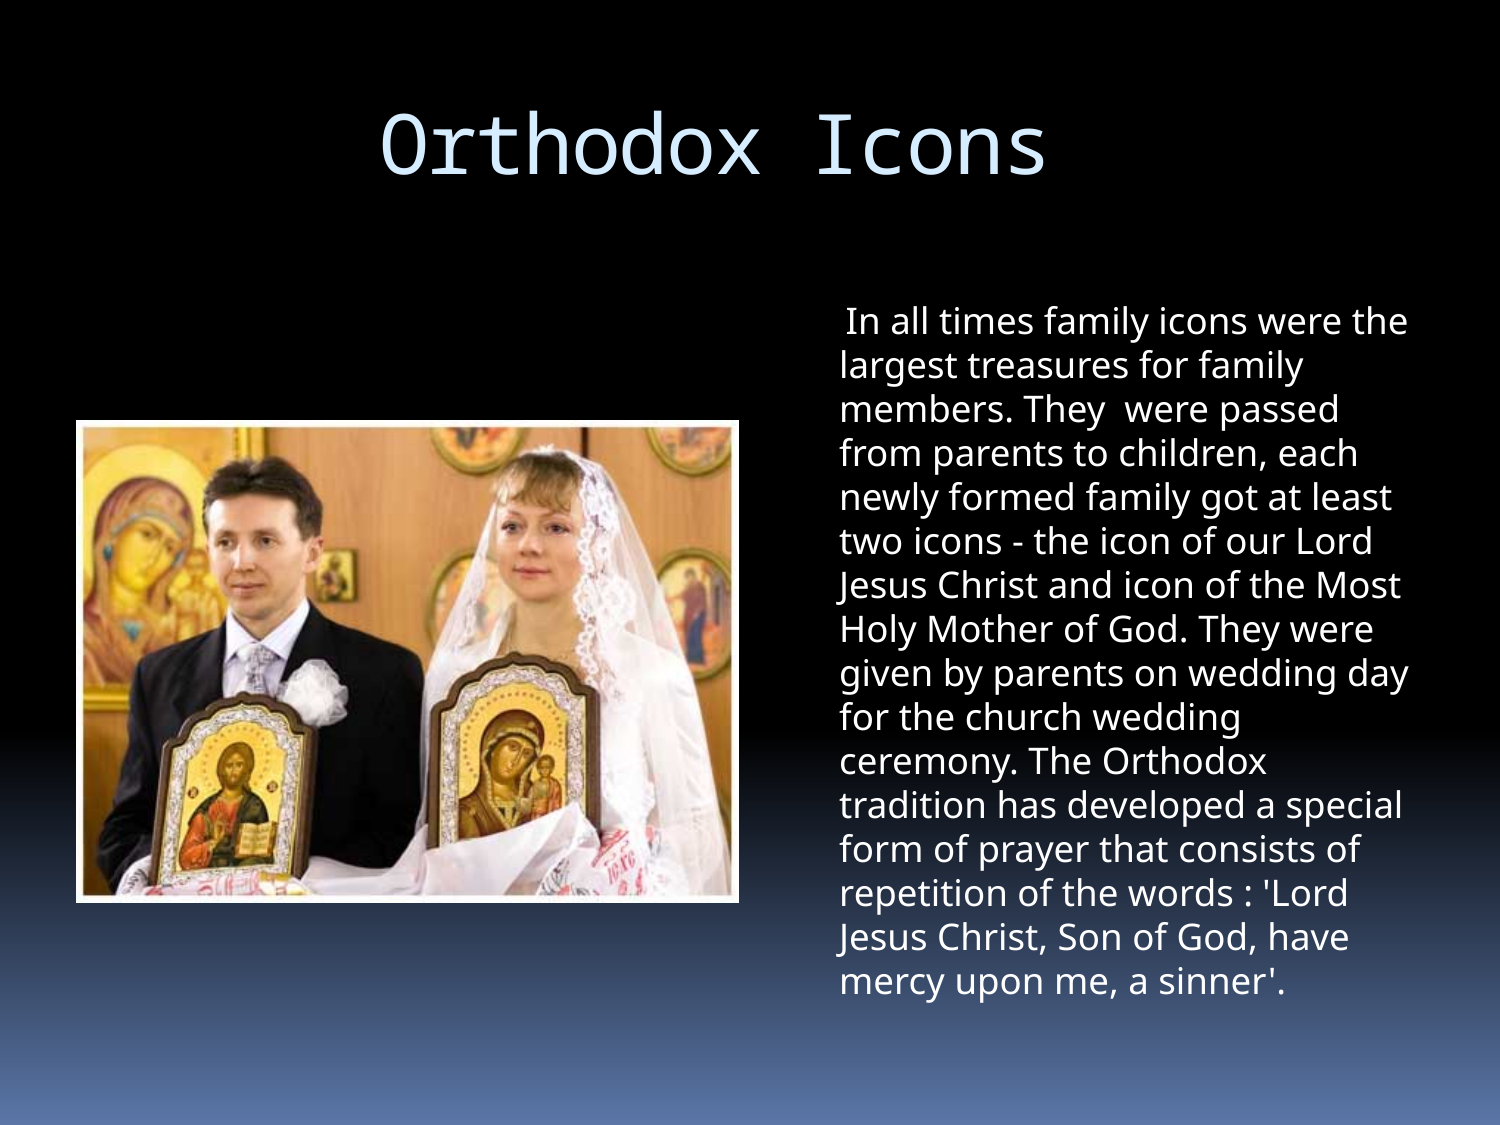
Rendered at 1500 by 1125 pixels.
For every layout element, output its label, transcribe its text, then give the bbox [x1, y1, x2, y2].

title Orthodox Icons [75, 83, 1425, 234]
list In all times family icons were the largest treasures for family members. They were passed from parents to children, each newly formed family got at least two icons - the icon of our Lord Jesus Christ and icon of the Most Holy Mother of God. They were given by parents on wedding day for the church wedding ceremony. The Orthodox tradition has developed a special form of prayer that consists of repetition of the words : 'Lord Jesus Christ, Son of God, have mercy upon me, a sinner'. [763, 290, 1427, 1033]
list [75, 419, 740, 904]
